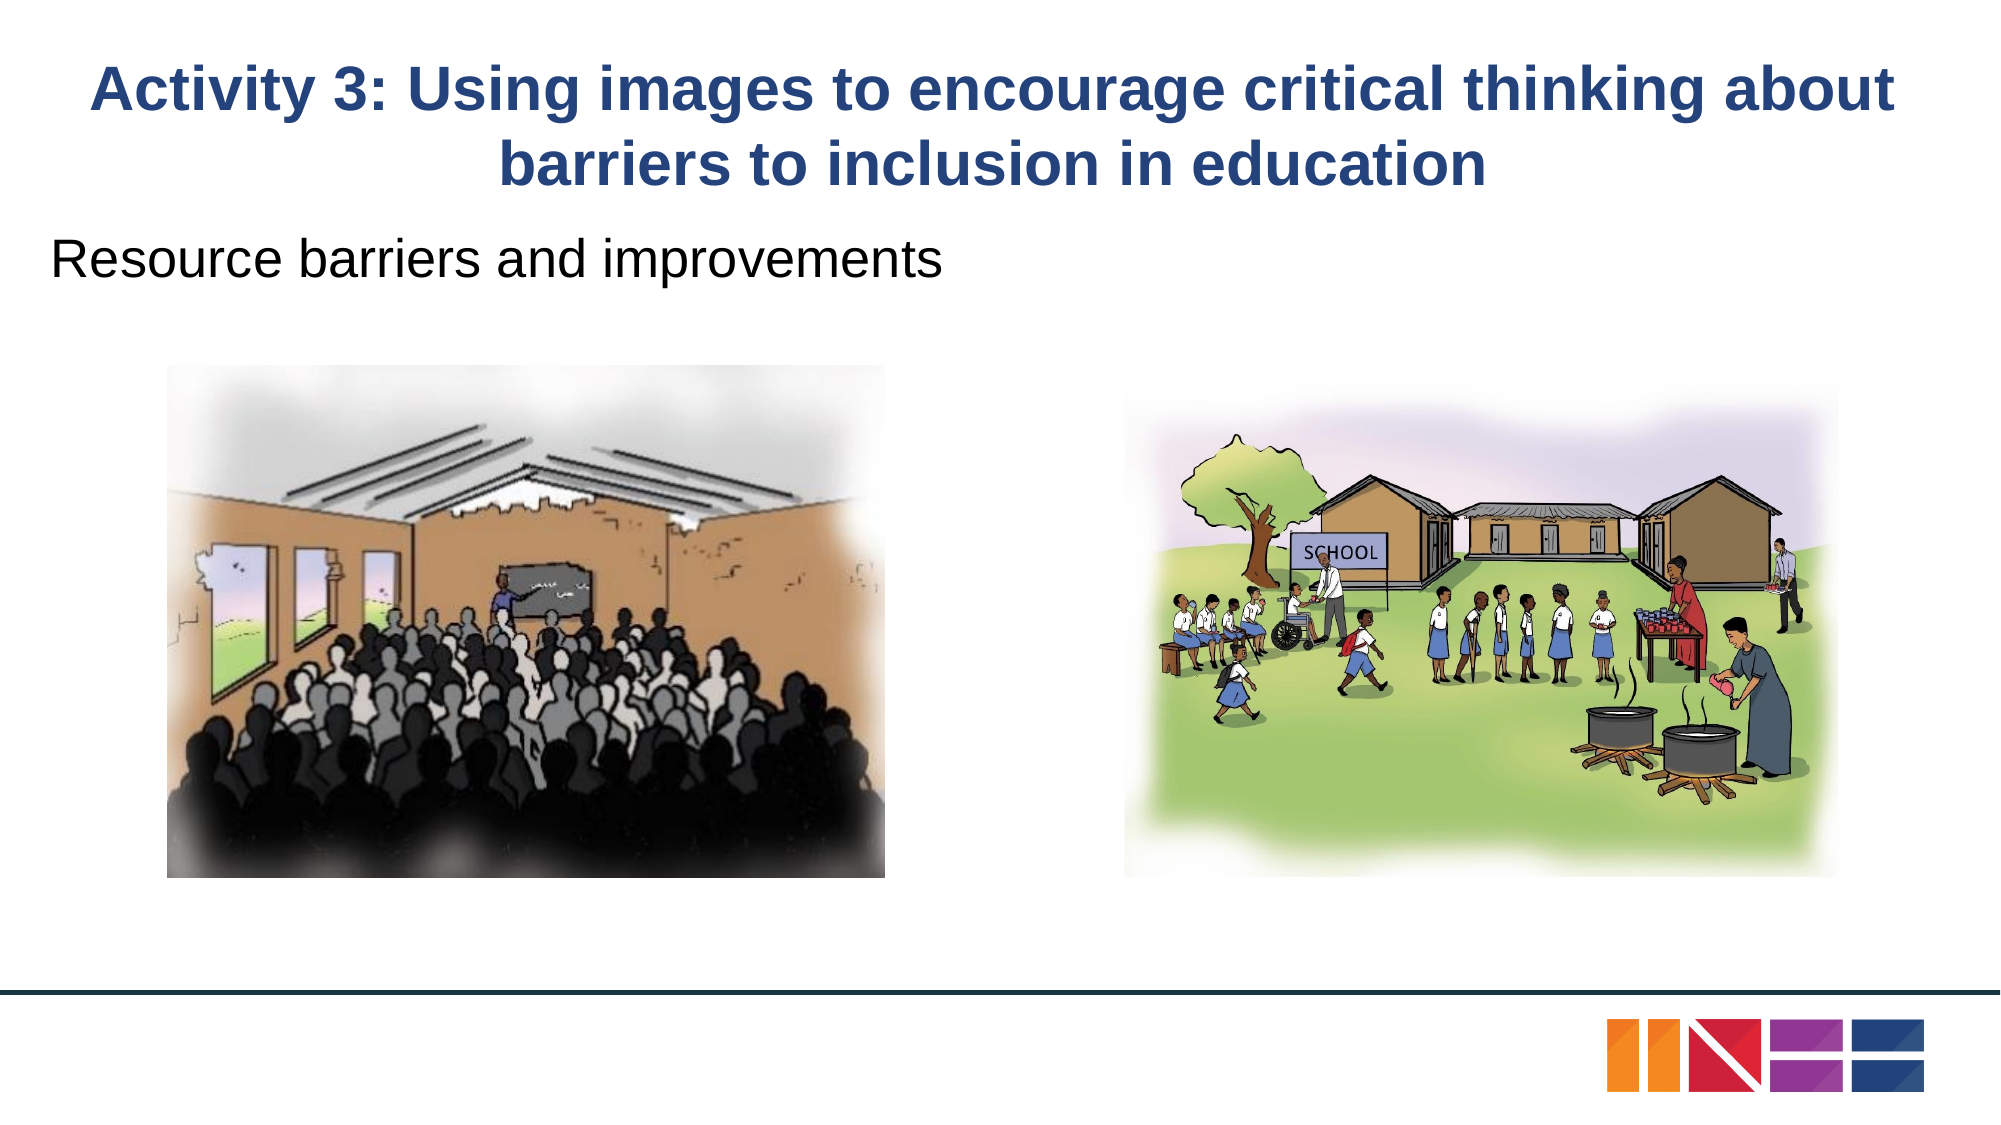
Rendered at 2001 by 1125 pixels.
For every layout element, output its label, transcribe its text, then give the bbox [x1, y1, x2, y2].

list Resource barriers and improvements [31, 203, 1971, 954]
picture [1607, 1019, 1924, 1092]
picture [167, 364, 885, 878]
title Activity 3: Using images to encourage critical thinking about barriers to inclusion in education [31, 28, 1957, 145]
picture [1122, 358, 1839, 885]
